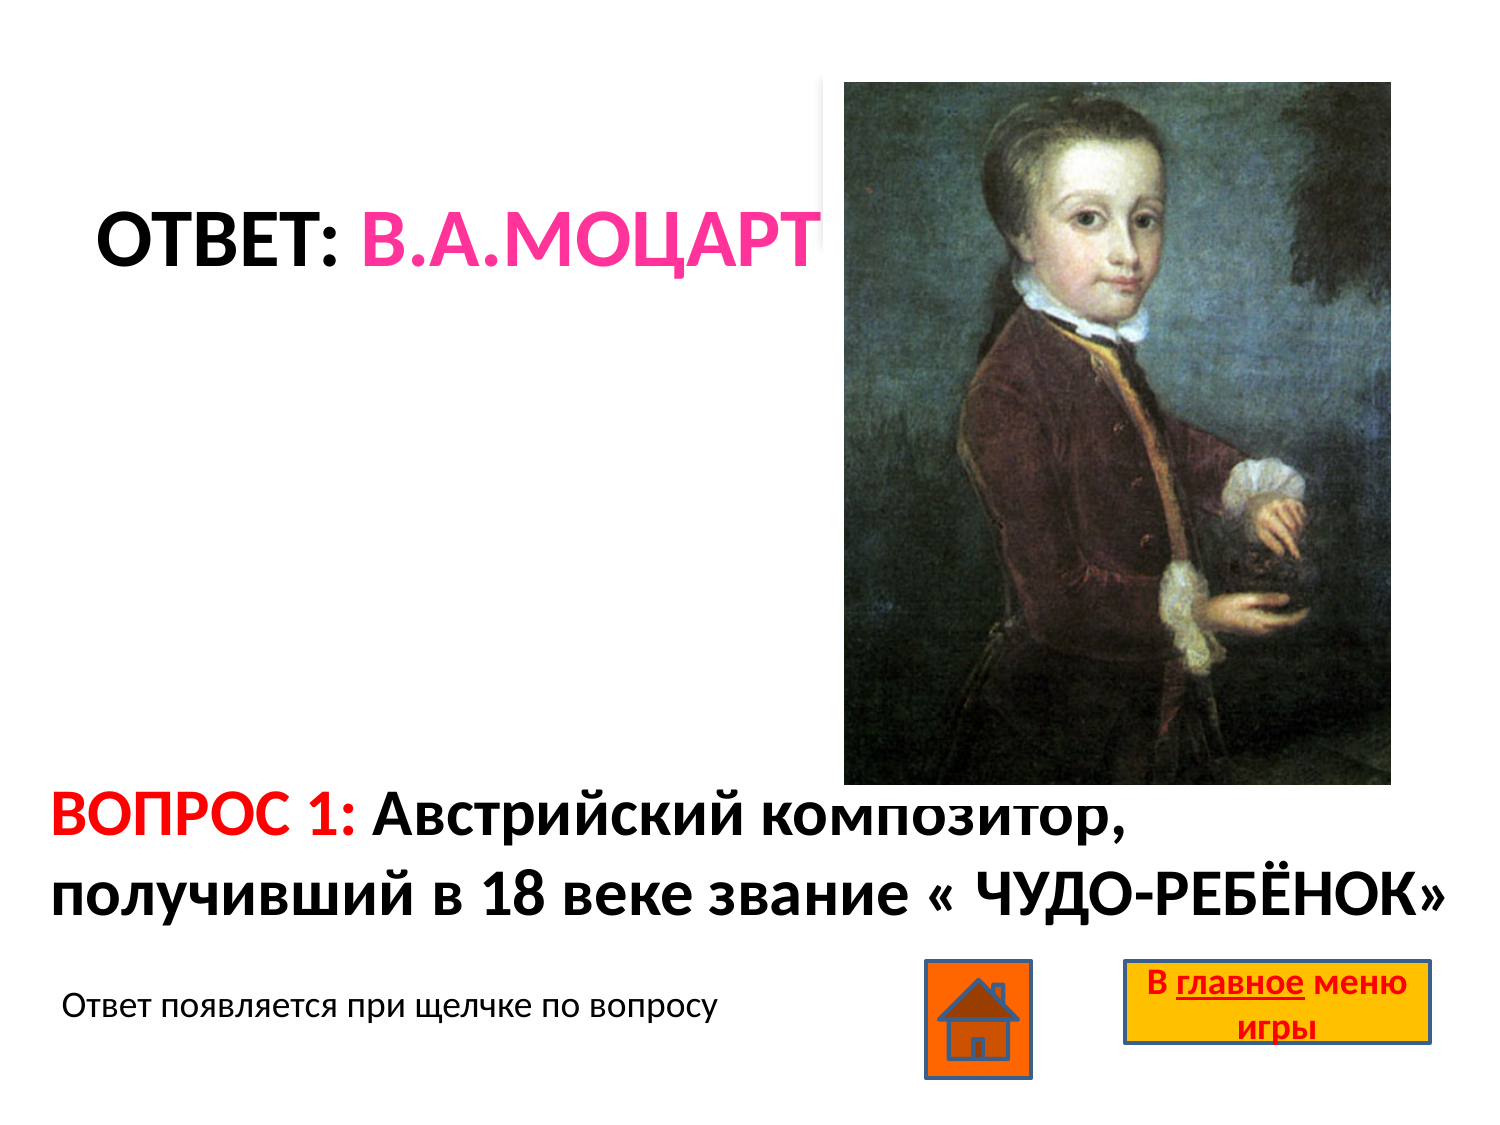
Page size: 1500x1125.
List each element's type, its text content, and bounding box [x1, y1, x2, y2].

text_box В главное меню игры [1123, 959, 1432, 1045]
text_box ВОПРОС 1: Австрийский композитор, получивший в 18 веке звание « ЧУДО-РЕБЁНОК» [35, 761, 1500, 937]
picture [843, 81, 1391, 786]
text_box ОТВЕТ: В.А.МОЦАРТ [82, 175, 823, 291]
text_box Ответ появляется при щелчке по вопросу [46, 972, 739, 1033]
text_box [924, 959, 1033, 1080]
